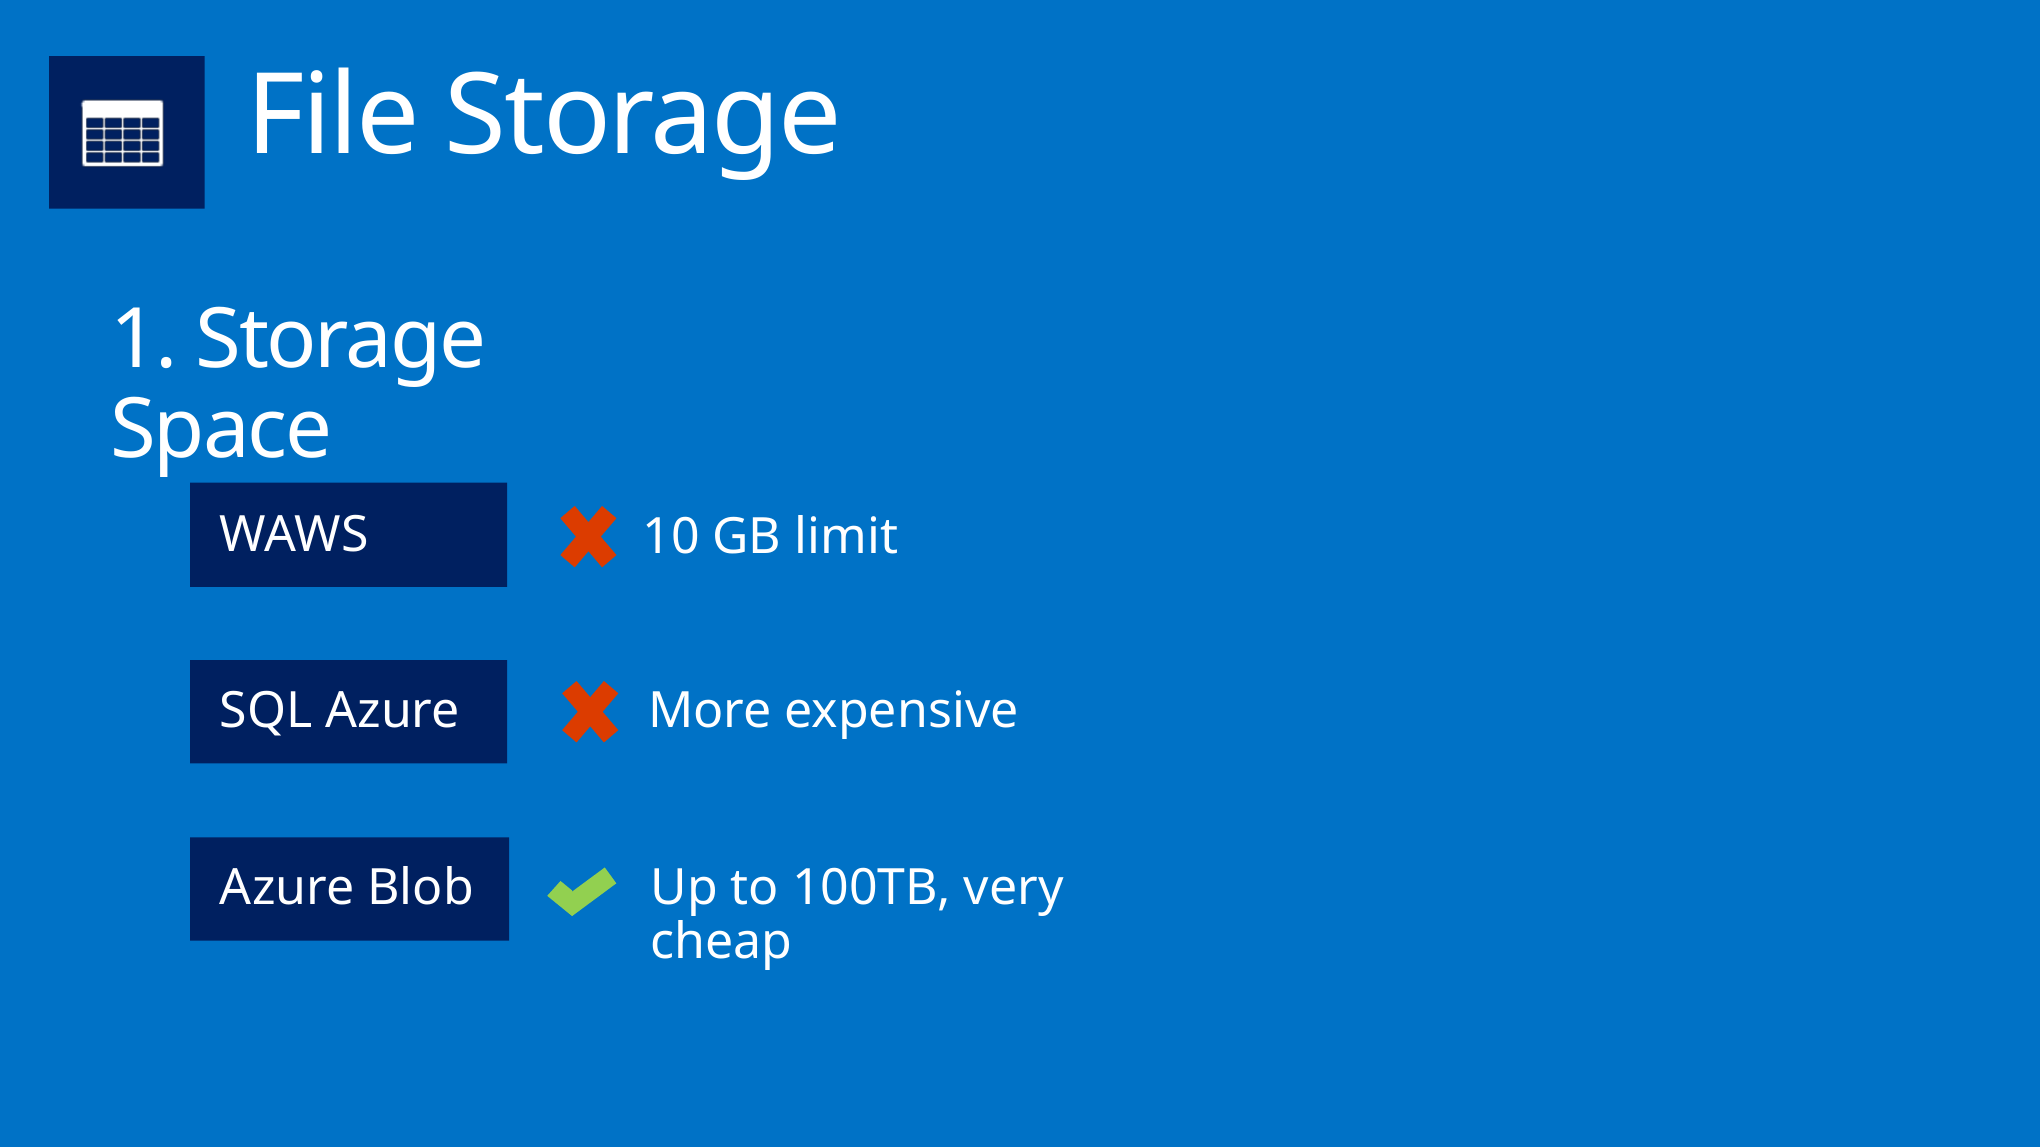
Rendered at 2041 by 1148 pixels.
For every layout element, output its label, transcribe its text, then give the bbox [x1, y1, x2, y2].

text_box File Storage [231, 48, 1529, 200]
text_box WAWS [189, 482, 508, 588]
text_box 1. Storage Space [86, 280, 725, 432]
text_box Up to 100TB, very cheap [620, 837, 1225, 994]
text_box [48, 55, 205, 209]
text_box SQL Azure [189, 659, 508, 764]
text_box [561, 680, 619, 744]
text_box Azure Blob [189, 837, 510, 941]
text_box More expensive [618, 660, 1185, 762]
picture [78, 95, 171, 182]
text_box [501, 846, 658, 917]
text_box [559, 505, 618, 569]
text_box 10 GB limit [612, 485, 1033, 588]
